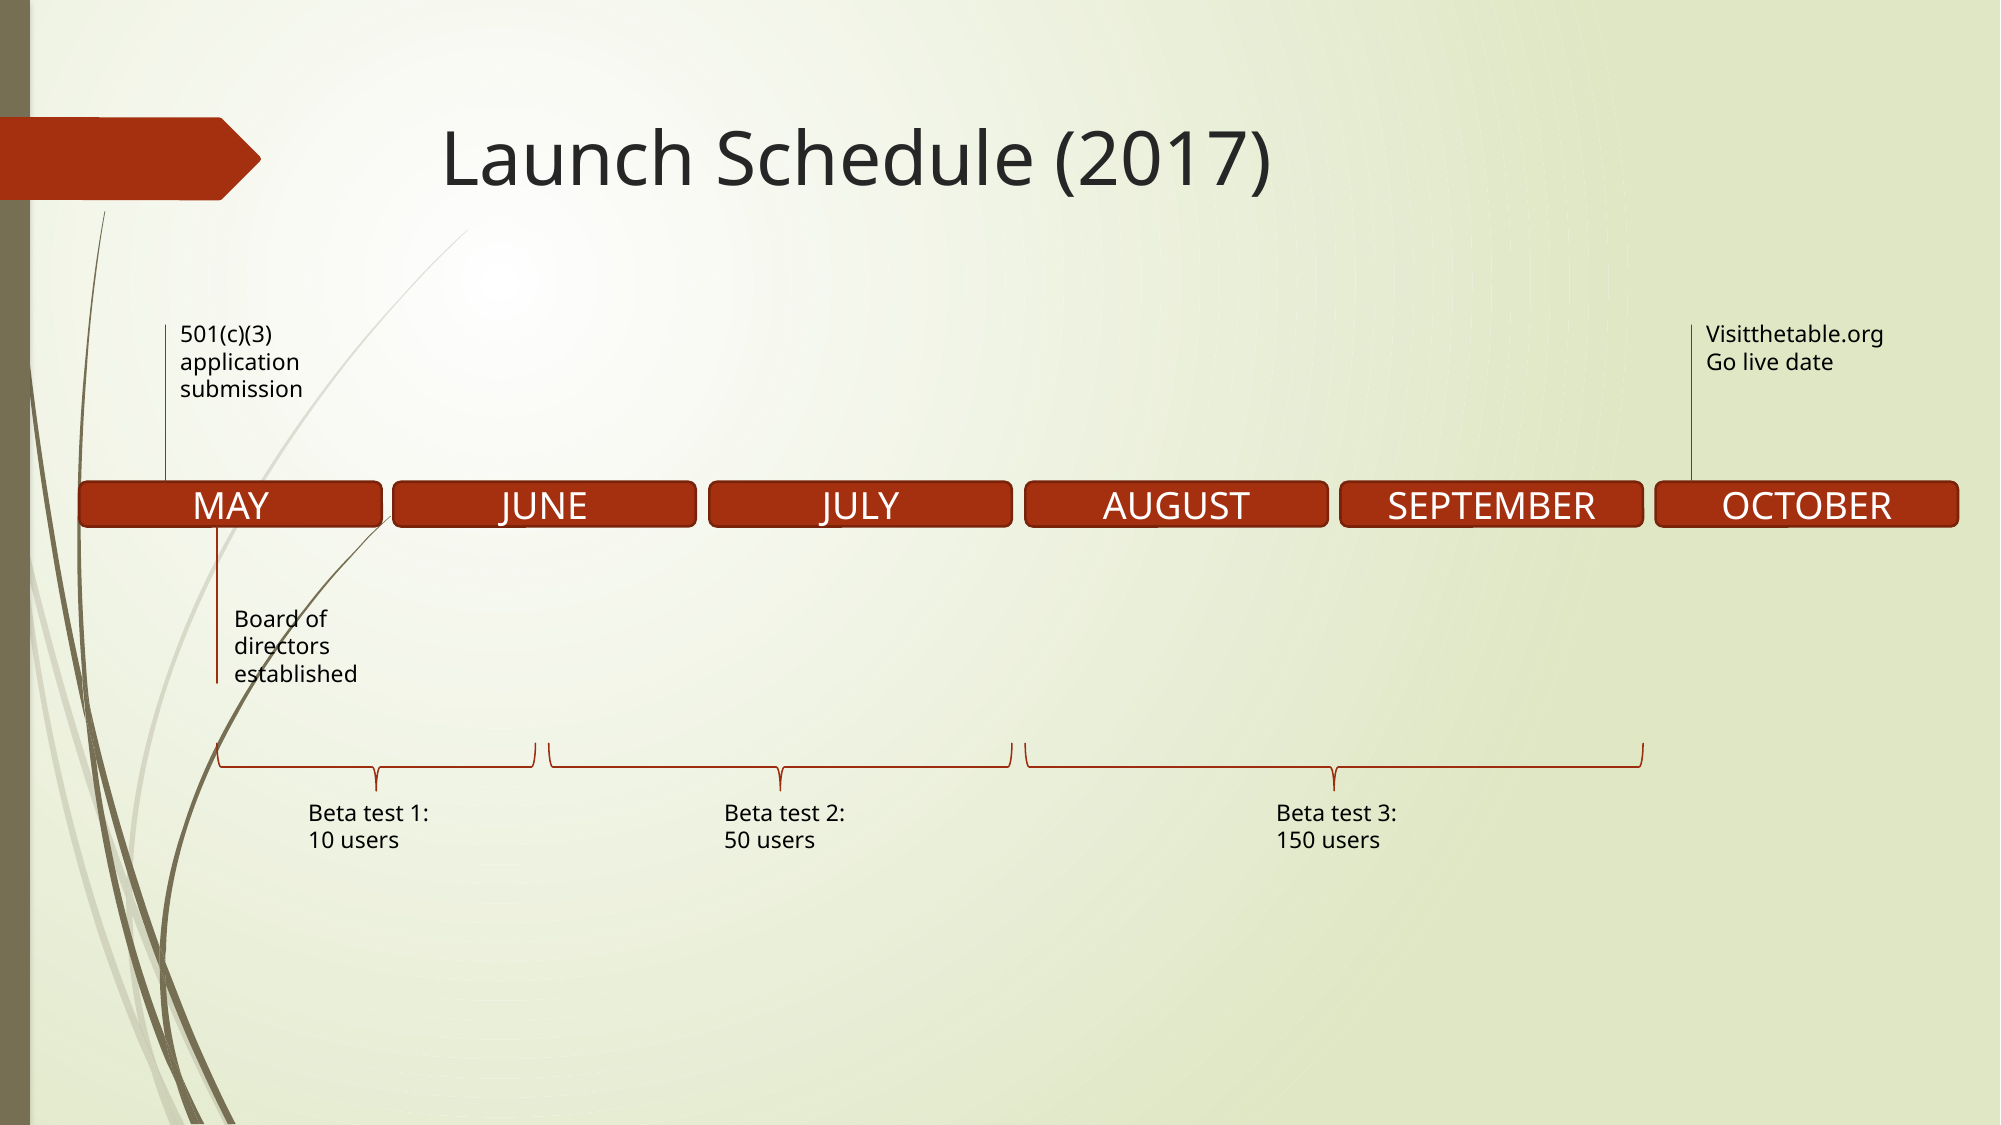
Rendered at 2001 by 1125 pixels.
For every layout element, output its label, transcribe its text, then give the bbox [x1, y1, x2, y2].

text_box JULY [708, 480, 1014, 528]
text_box [216, 742, 537, 790]
text_box Board of directors established [219, 597, 394, 695]
text_box Beta test 3: 150 users [1261, 790, 1443, 861]
text_box 501(c)(3) application submission [165, 312, 410, 410]
text_box JUNE [392, 480, 698, 528]
text_box OCTOBER [1654, 480, 1960, 528]
text_box [547, 742, 1013, 790]
text_box Beta test 2: 50 users [709, 790, 891, 861]
text_box MAY [77, 480, 384, 528]
text_box Visitthetable.org Go live date [1691, 312, 1936, 383]
text_box Beta test 1: 10 users [293, 790, 475, 861]
text_box [1024, 742, 1644, 790]
text_box SEPTEMBER [1339, 480, 1645, 528]
text_box AUGUST [1024, 480, 1330, 528]
title Launch Schedule (2017) [425, 102, 1888, 313]
